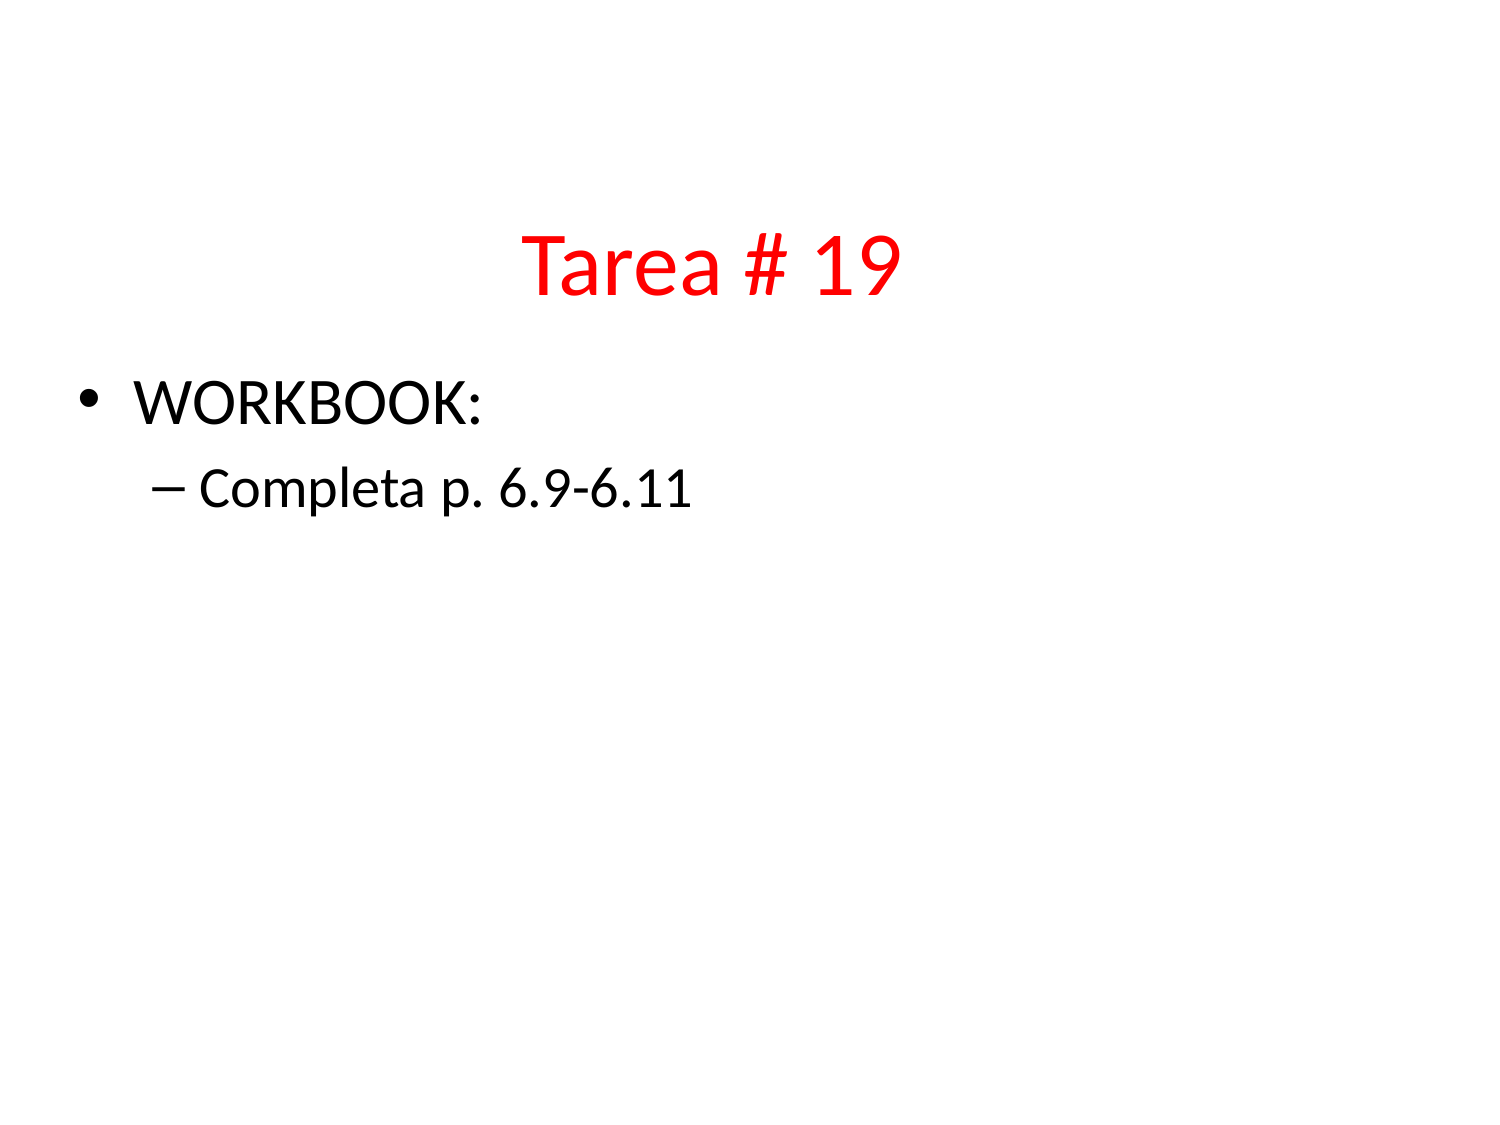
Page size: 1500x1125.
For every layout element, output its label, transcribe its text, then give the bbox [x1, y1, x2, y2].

text_box WORKBOOK: Completa p. 6.9-6.11 [62, 350, 1413, 543]
text_box Tarea # 19 [37, 164, 1388, 353]
